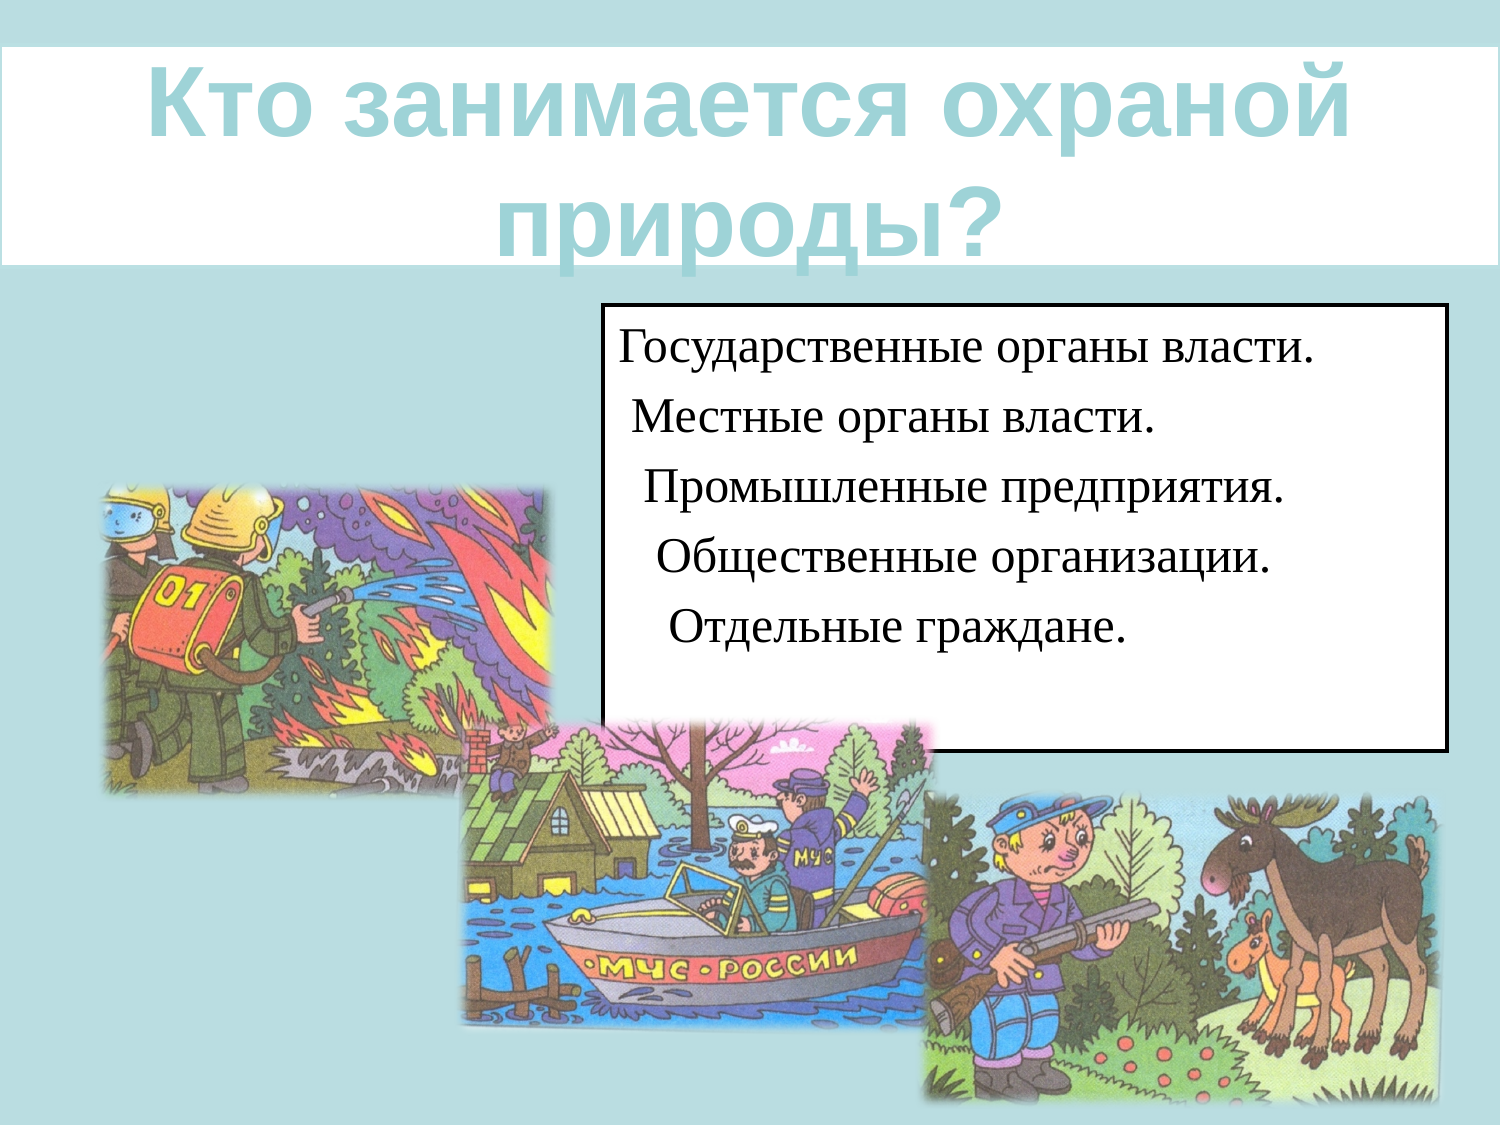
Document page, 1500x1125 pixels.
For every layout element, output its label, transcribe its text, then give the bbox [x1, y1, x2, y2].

list Государственные органы власти. Местные органы власти. Промышленные предприятия. Общественные организации. Отдельные граждане. [601, 303, 1449, 753]
title Кто занимается охраной природы? [0, 43, 1500, 269]
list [454, 715, 941, 1036]
picture [915, 788, 1447, 1110]
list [96, 480, 559, 804]
